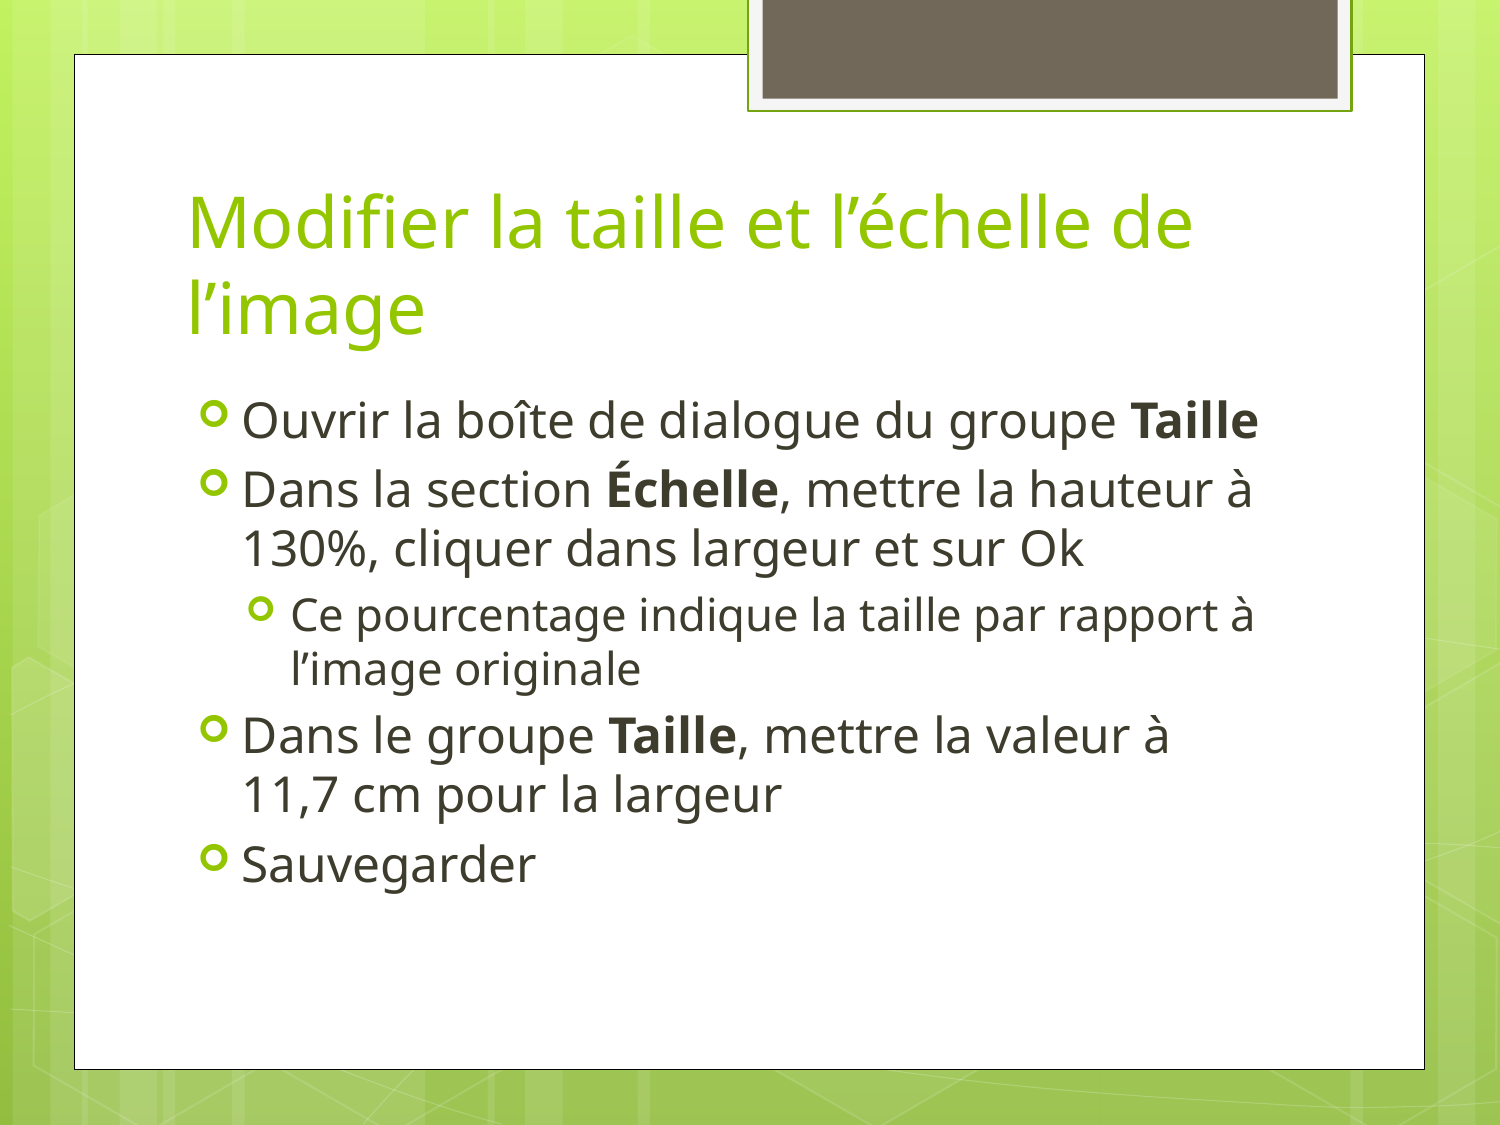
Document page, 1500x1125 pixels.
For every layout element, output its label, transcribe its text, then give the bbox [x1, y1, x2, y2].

title Modifier la taille et l’échelle de l’image [171, 168, 1324, 357]
list Ouvrir la boîte de dialogue du groupe Taille Dans la section Échelle, mettre la hauteur à 130%, cliquer dans largeur et sur Ok Ce pourcentage indique la taille par rapport à l’image originale Dans le groupe Taille, mettre la valeur à 11,7 cm pour la largeur Sauvegarder [171, 381, 1283, 957]
